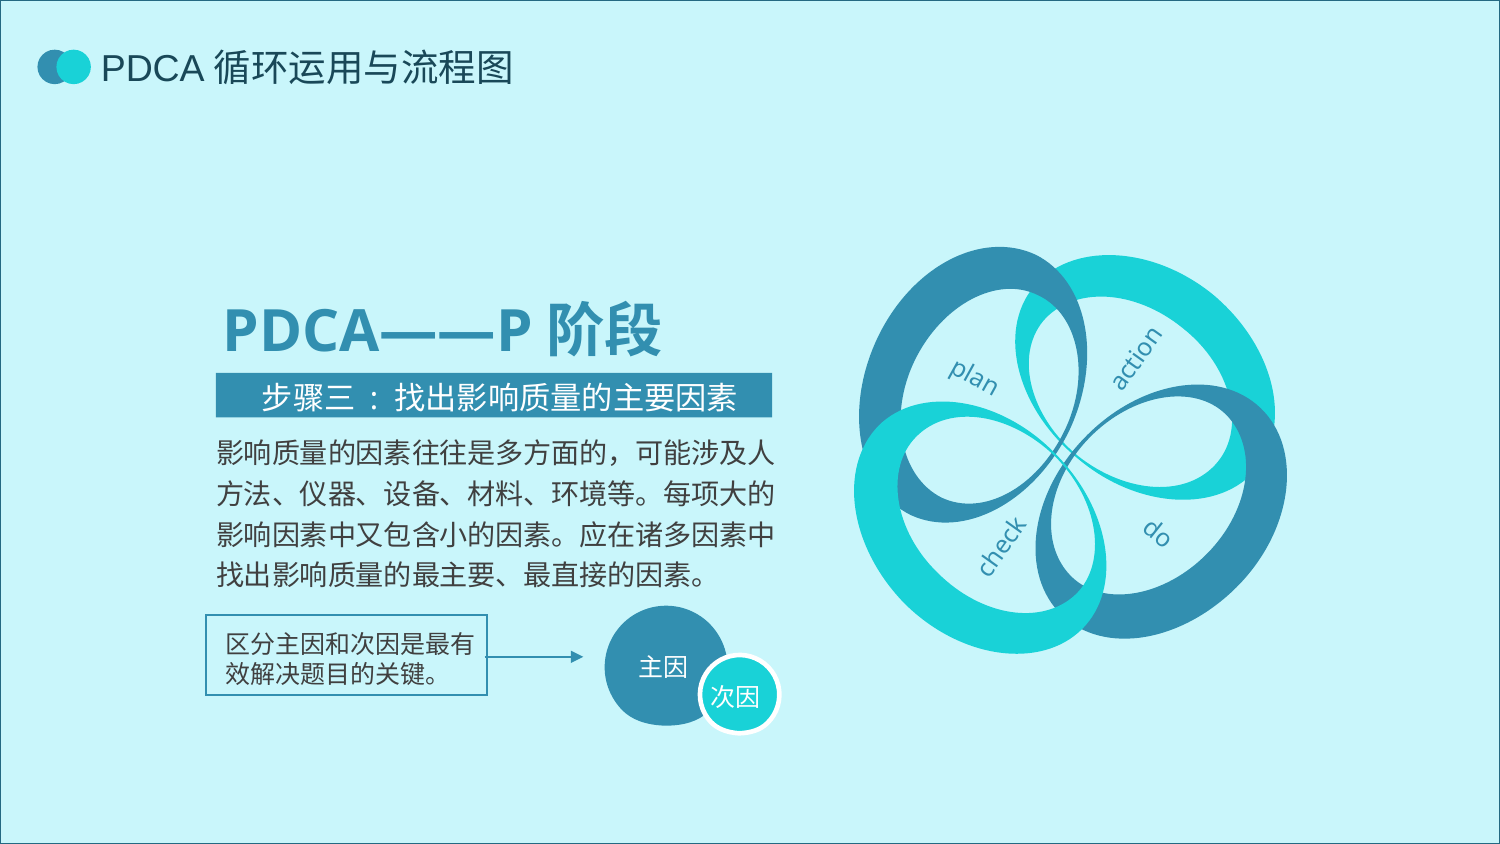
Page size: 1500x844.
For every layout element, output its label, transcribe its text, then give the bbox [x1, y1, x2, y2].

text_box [604, 605, 780, 735]
text_box PDCA——P阶段 [208, 286, 692, 371]
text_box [837, 234, 1314, 671]
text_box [206, 615, 584, 697]
text_box 影响质量的因素往往是多方面的，可能涉及人方法、仪器、设备、材料、环境等。每项大的影响因素中又包含小的因素。应在诸多因素中找出影响质量的最主要、最直接的因素。 [201, 421, 808, 599]
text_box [215, 370, 812, 424]
